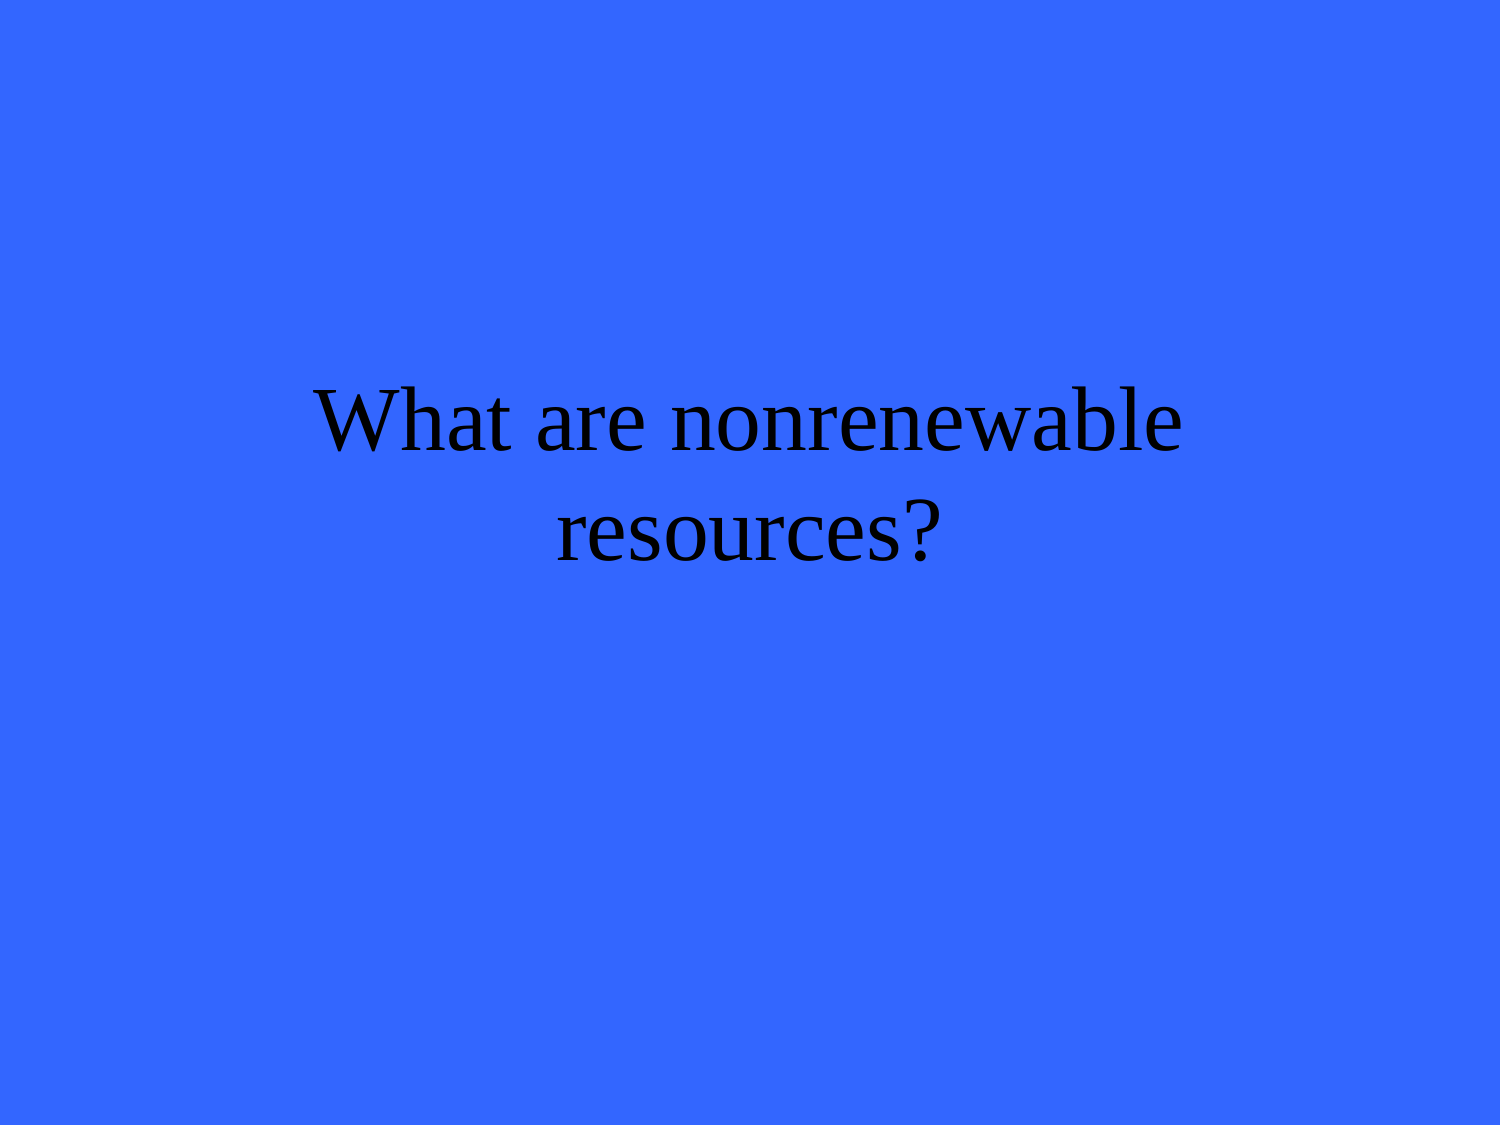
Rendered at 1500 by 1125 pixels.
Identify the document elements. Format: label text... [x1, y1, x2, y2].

title What are nonrenewable resources? [112, 374, 1388, 563]
